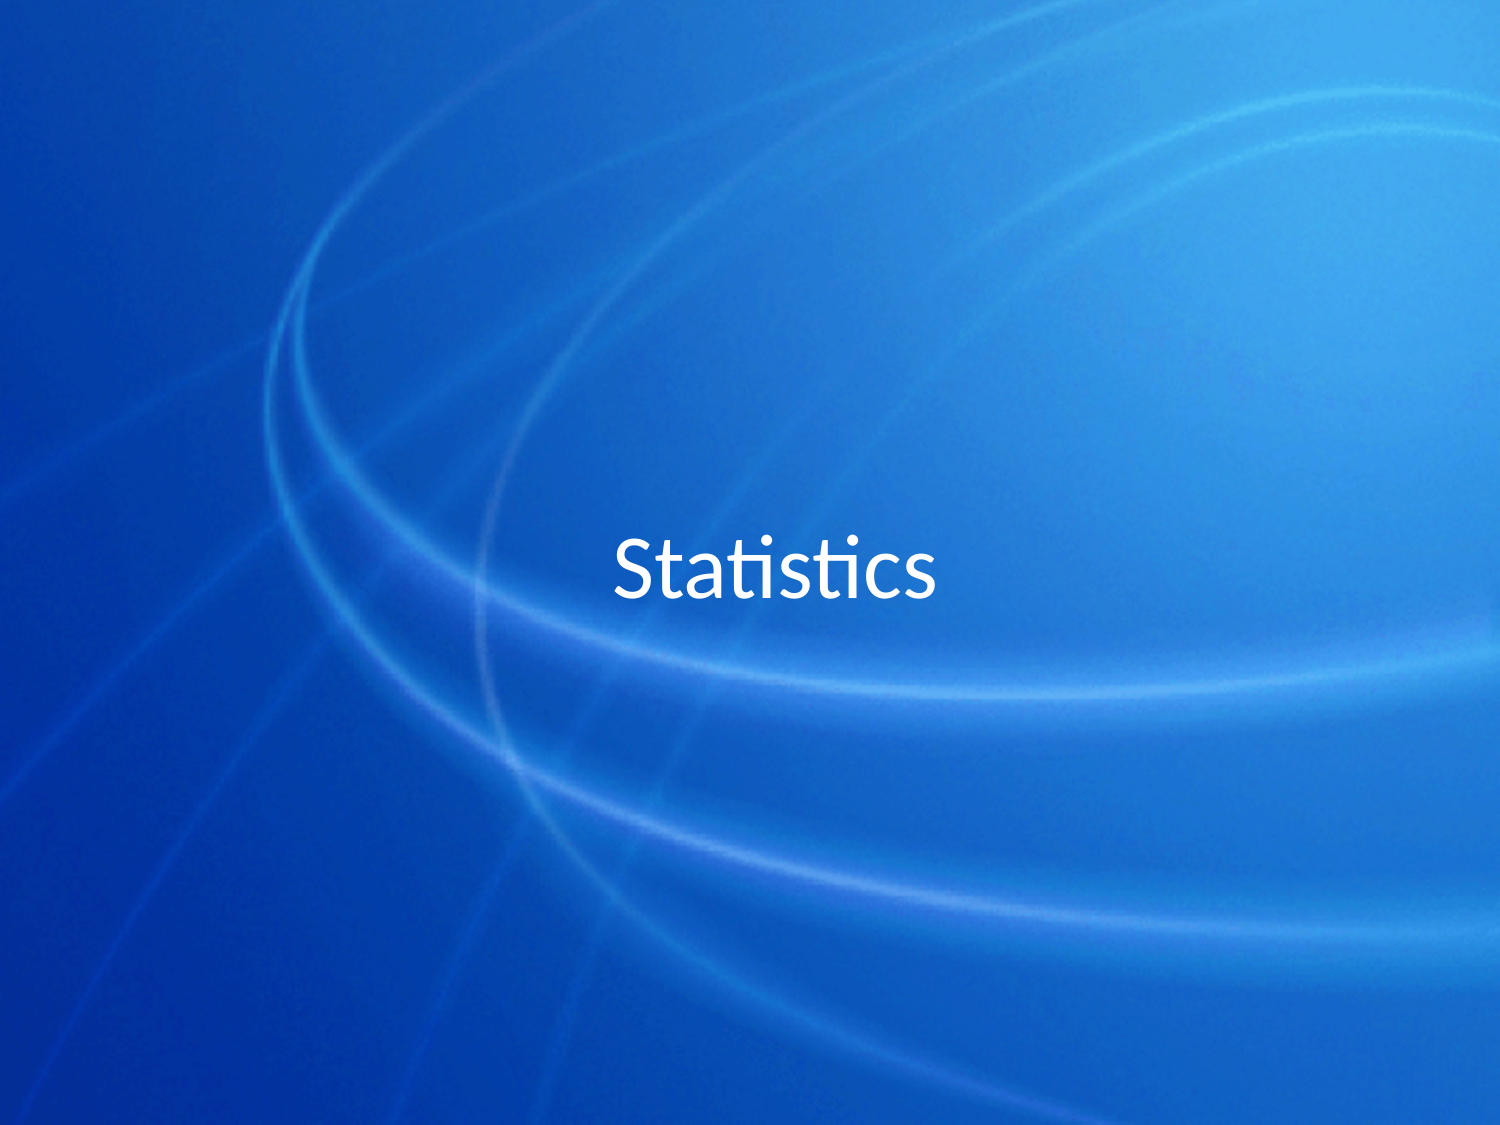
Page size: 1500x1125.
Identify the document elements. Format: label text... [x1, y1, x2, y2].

picture [0, 0, 1500, 1125]
title Statistics [100, 468, 1451, 656]
